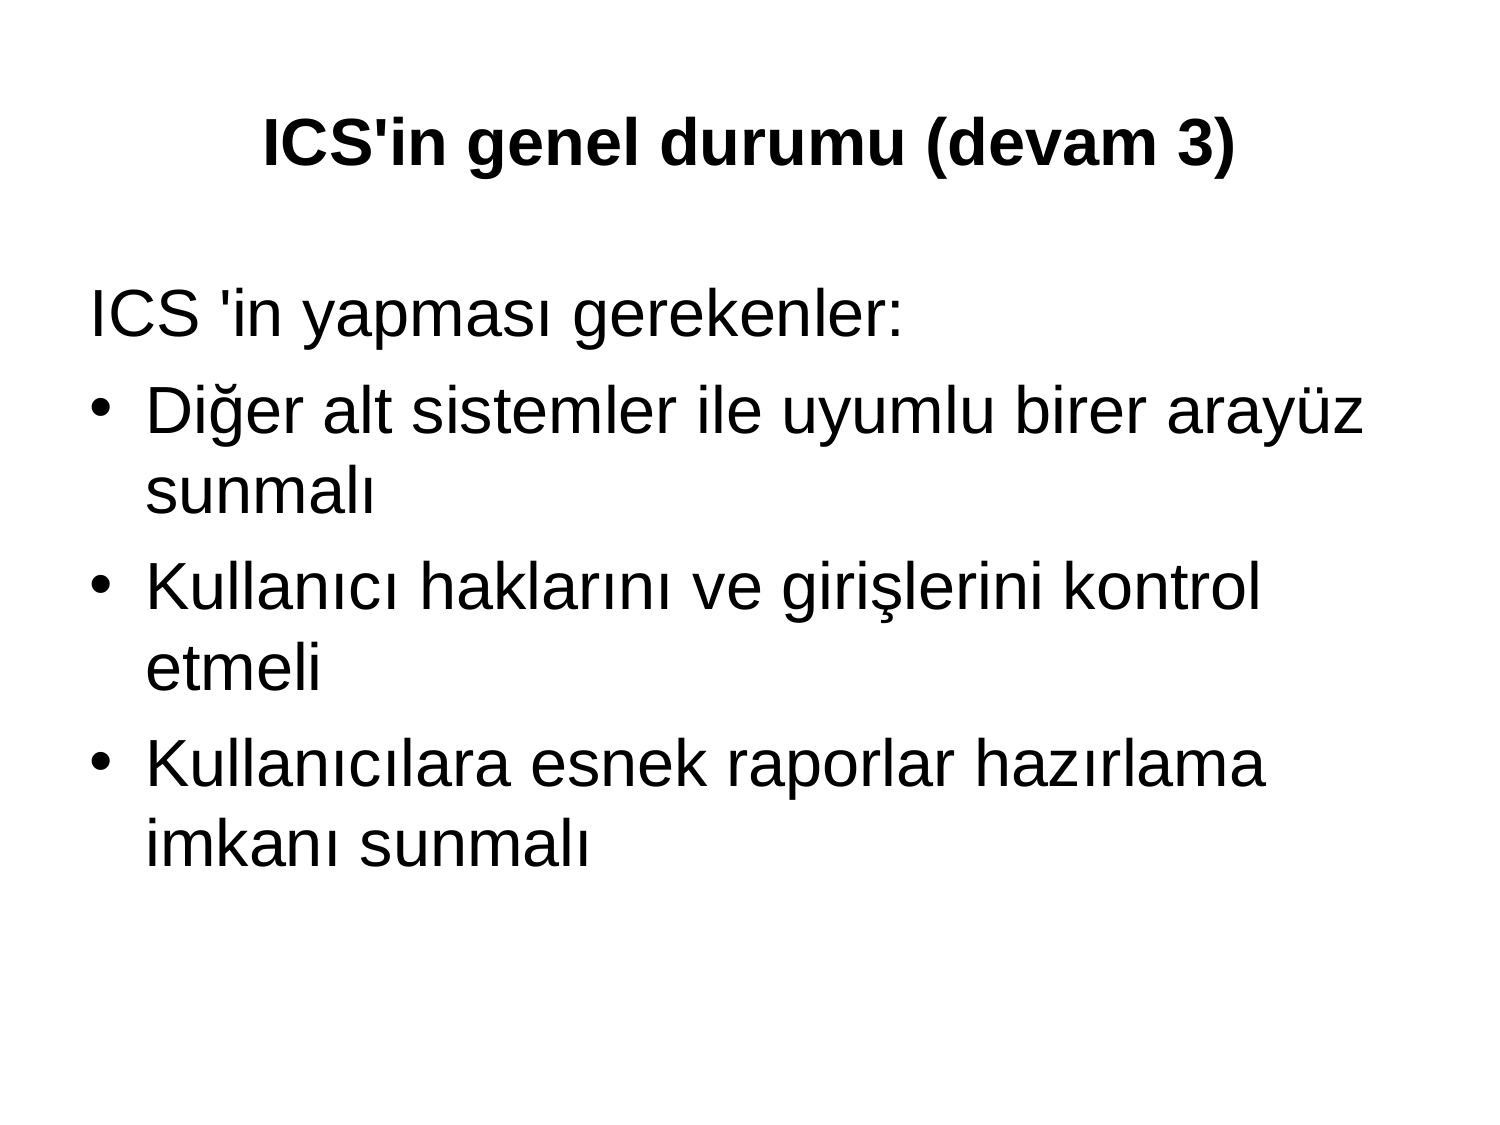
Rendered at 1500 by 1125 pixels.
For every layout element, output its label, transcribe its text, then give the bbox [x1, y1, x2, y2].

list ICS 'in yapması gerekenler: Diğer alt sistemler ile uyumlu birer arayüz sunmalı Kullanıcı haklarını ve girişlerini kontrol etmeli Kullanıcılara esnek raporlar hazırlama imkanı sunmalı [74, 262, 1426, 1006]
title ICS'in genel durumu (devam 3) [74, 44, 1426, 233]
